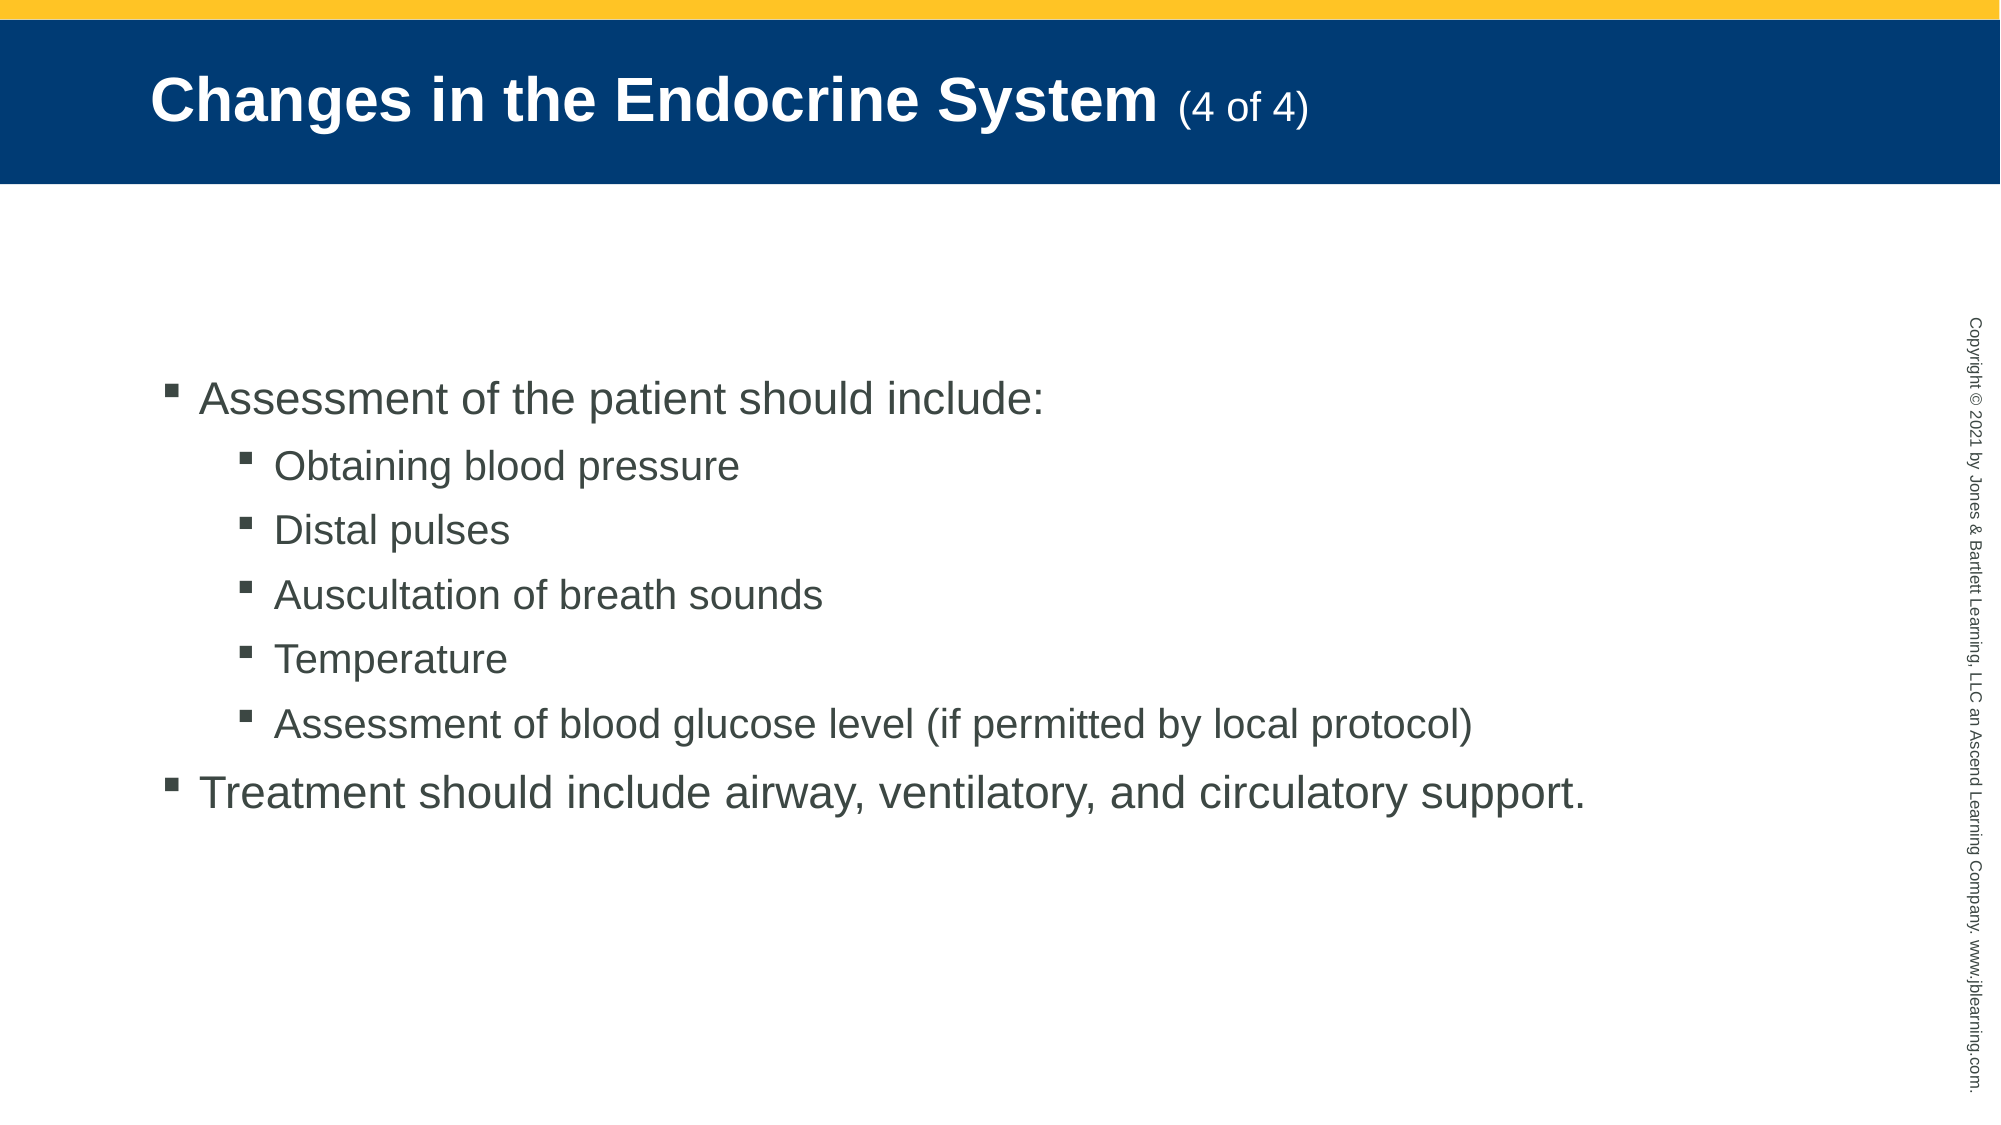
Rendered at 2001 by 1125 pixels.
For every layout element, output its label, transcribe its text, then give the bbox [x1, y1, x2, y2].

list Assessment of the patient should include: Obtaining blood pressure Distal pulses Auscultation of breath sounds Temperature Assessment of blood glucose level (if permitted by local protocol) Treatment should include airway, ventilatory, and circulatory support. [146, 361, 1859, 1016]
title Changes in the Endocrine System (4 of 4) [0, 19, 2000, 185]
